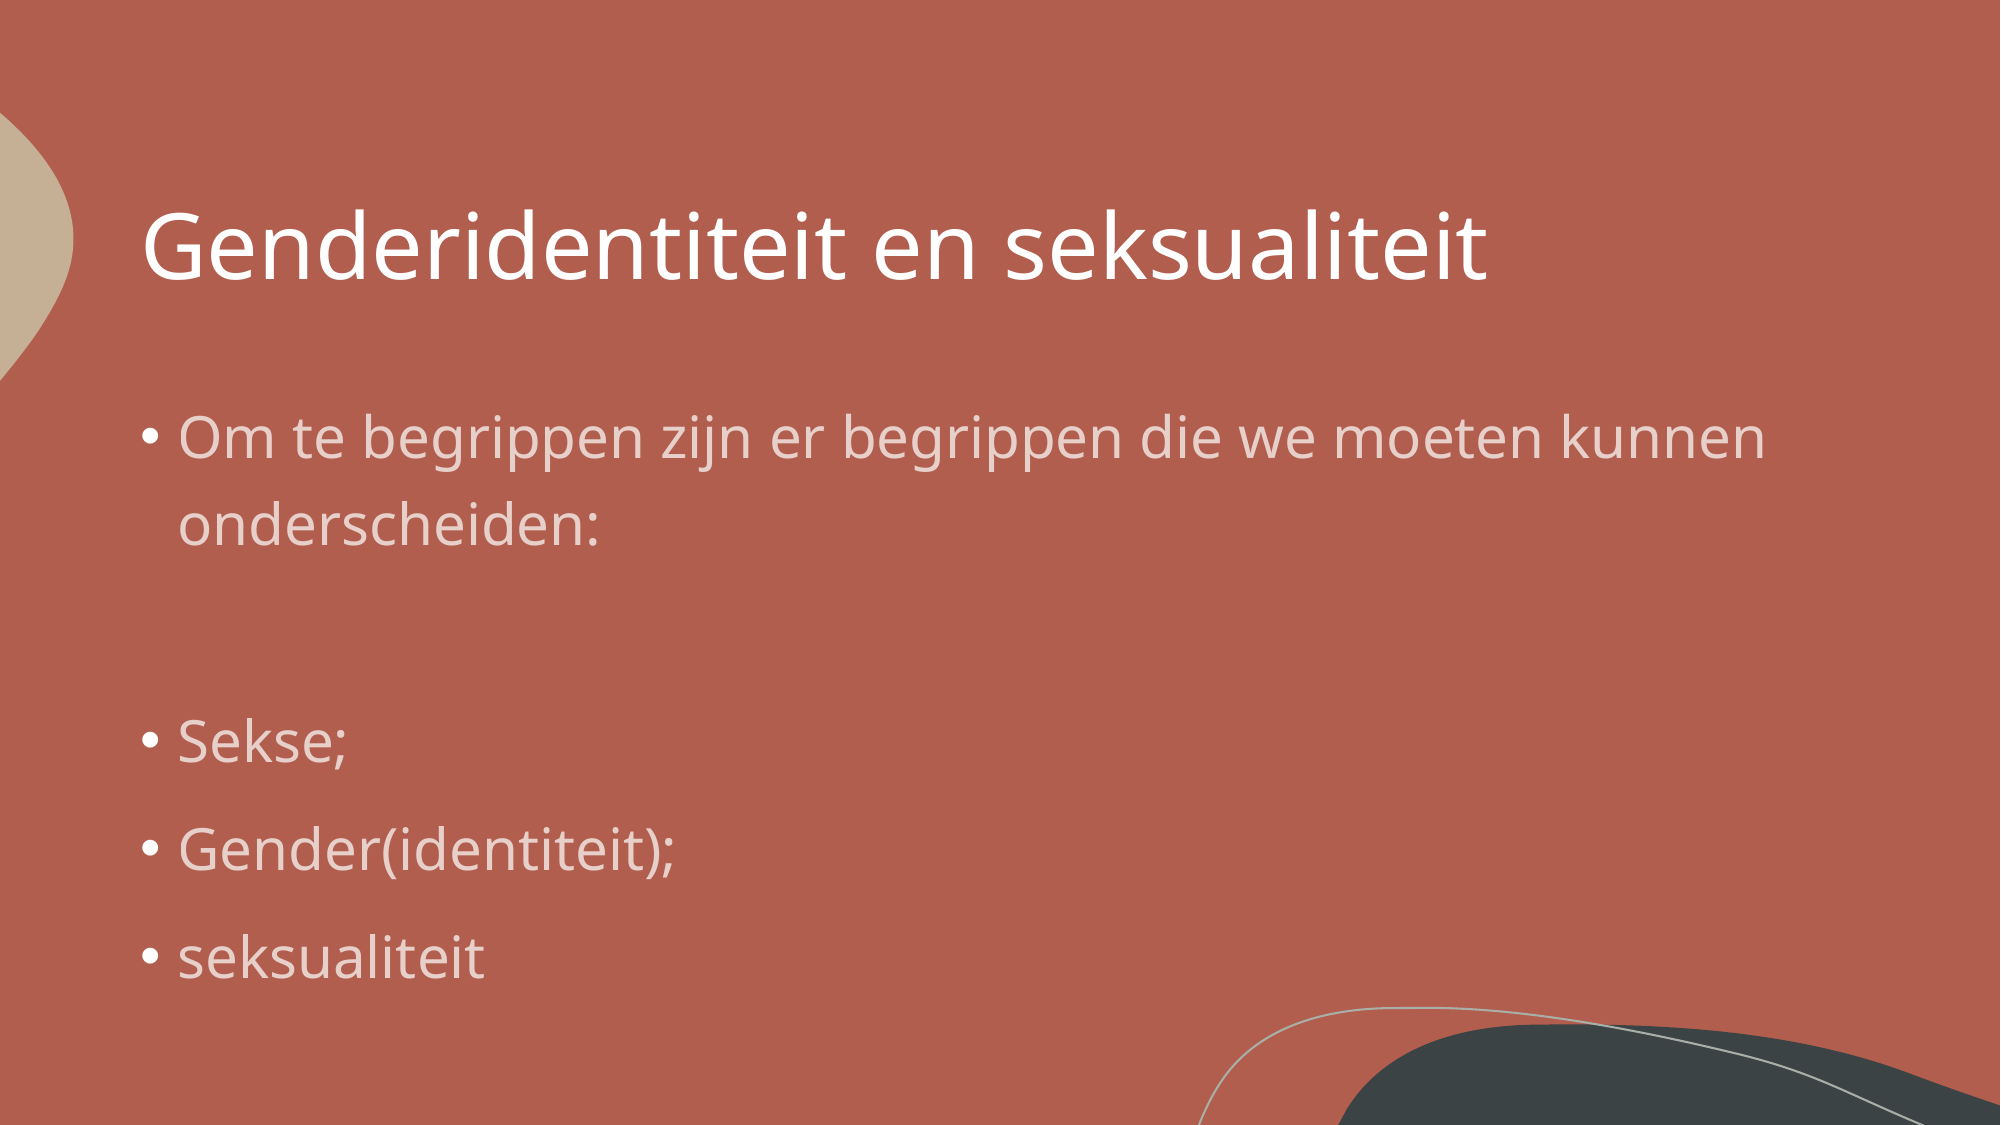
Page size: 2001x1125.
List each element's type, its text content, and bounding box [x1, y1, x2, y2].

list Om te begrippen zijn er begrippen die we moeten kunnen onderscheiden: Sekse; Gender(identiteit); seksualiteit [125, 375, 1875, 1002]
title Genderidentiteit en seksualiteit [125, 125, 1875, 375]
